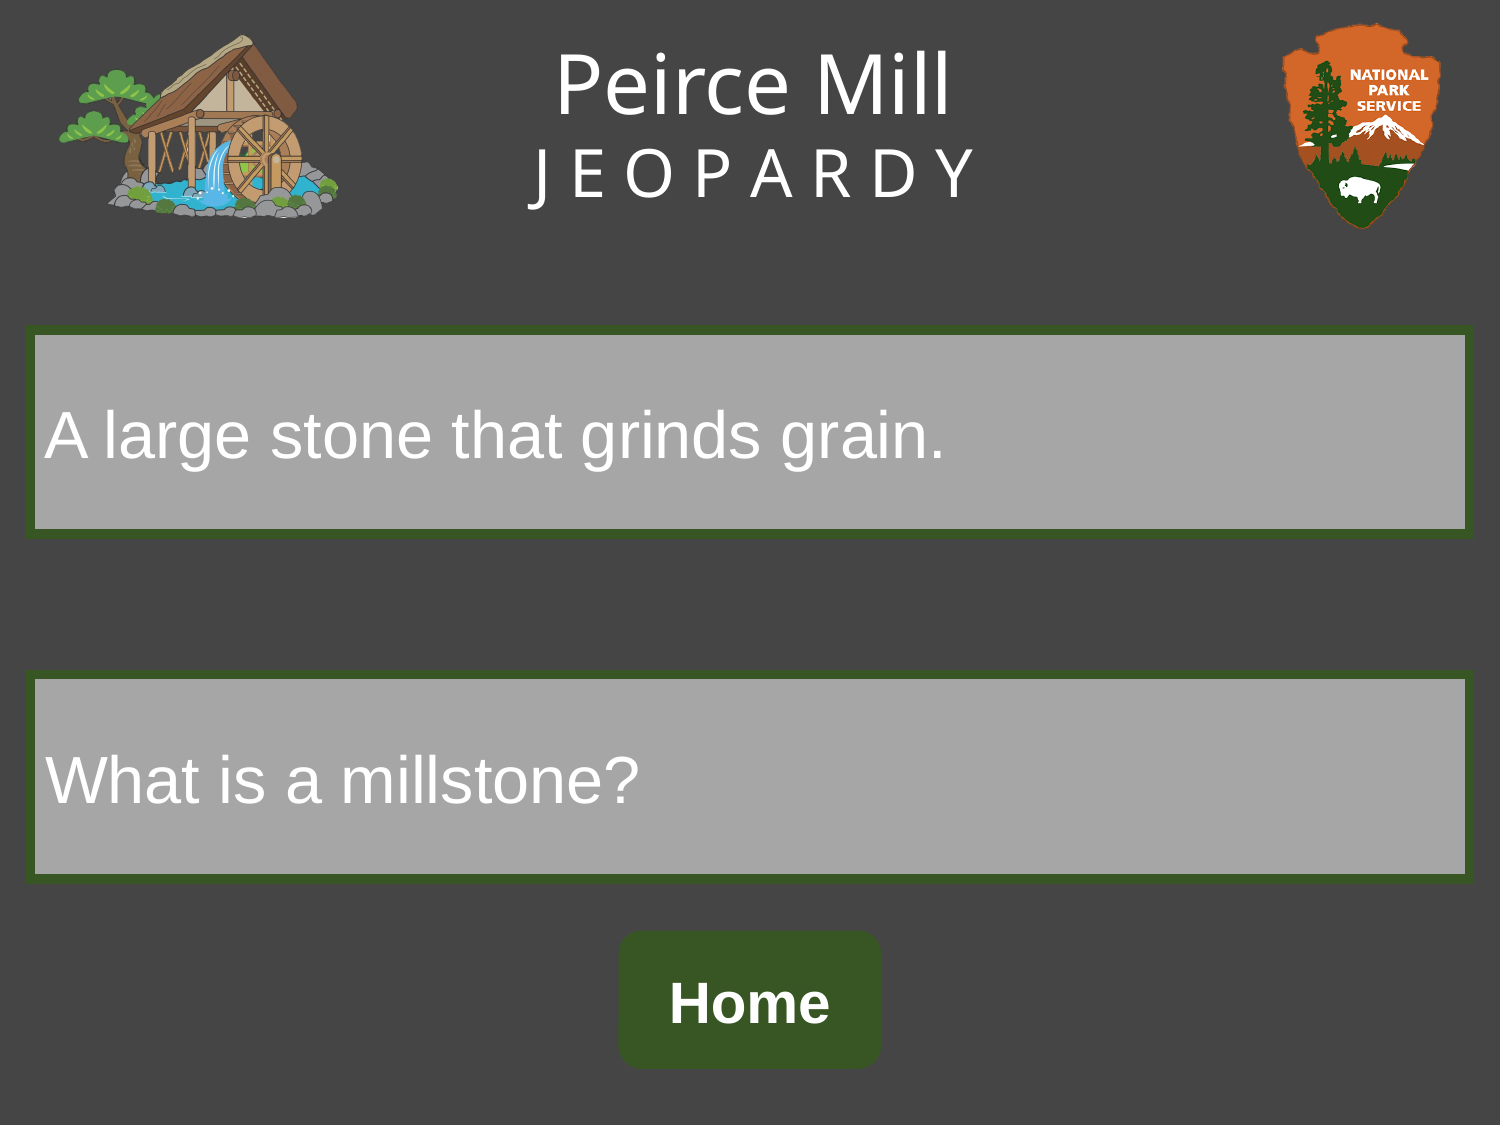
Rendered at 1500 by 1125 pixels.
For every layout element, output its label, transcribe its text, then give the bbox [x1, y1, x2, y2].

text_box Peirce Mill J E O P A R D Y [485, 23, 1023, 219]
picture [1282, 23, 1441, 229]
picture [58, 34, 338, 218]
text_box Home [617, 929, 883, 1070]
text_box A large stone that grinds grain. [30, 329, 1470, 535]
text_box What is a millstone? [30, 674, 1470, 879]
